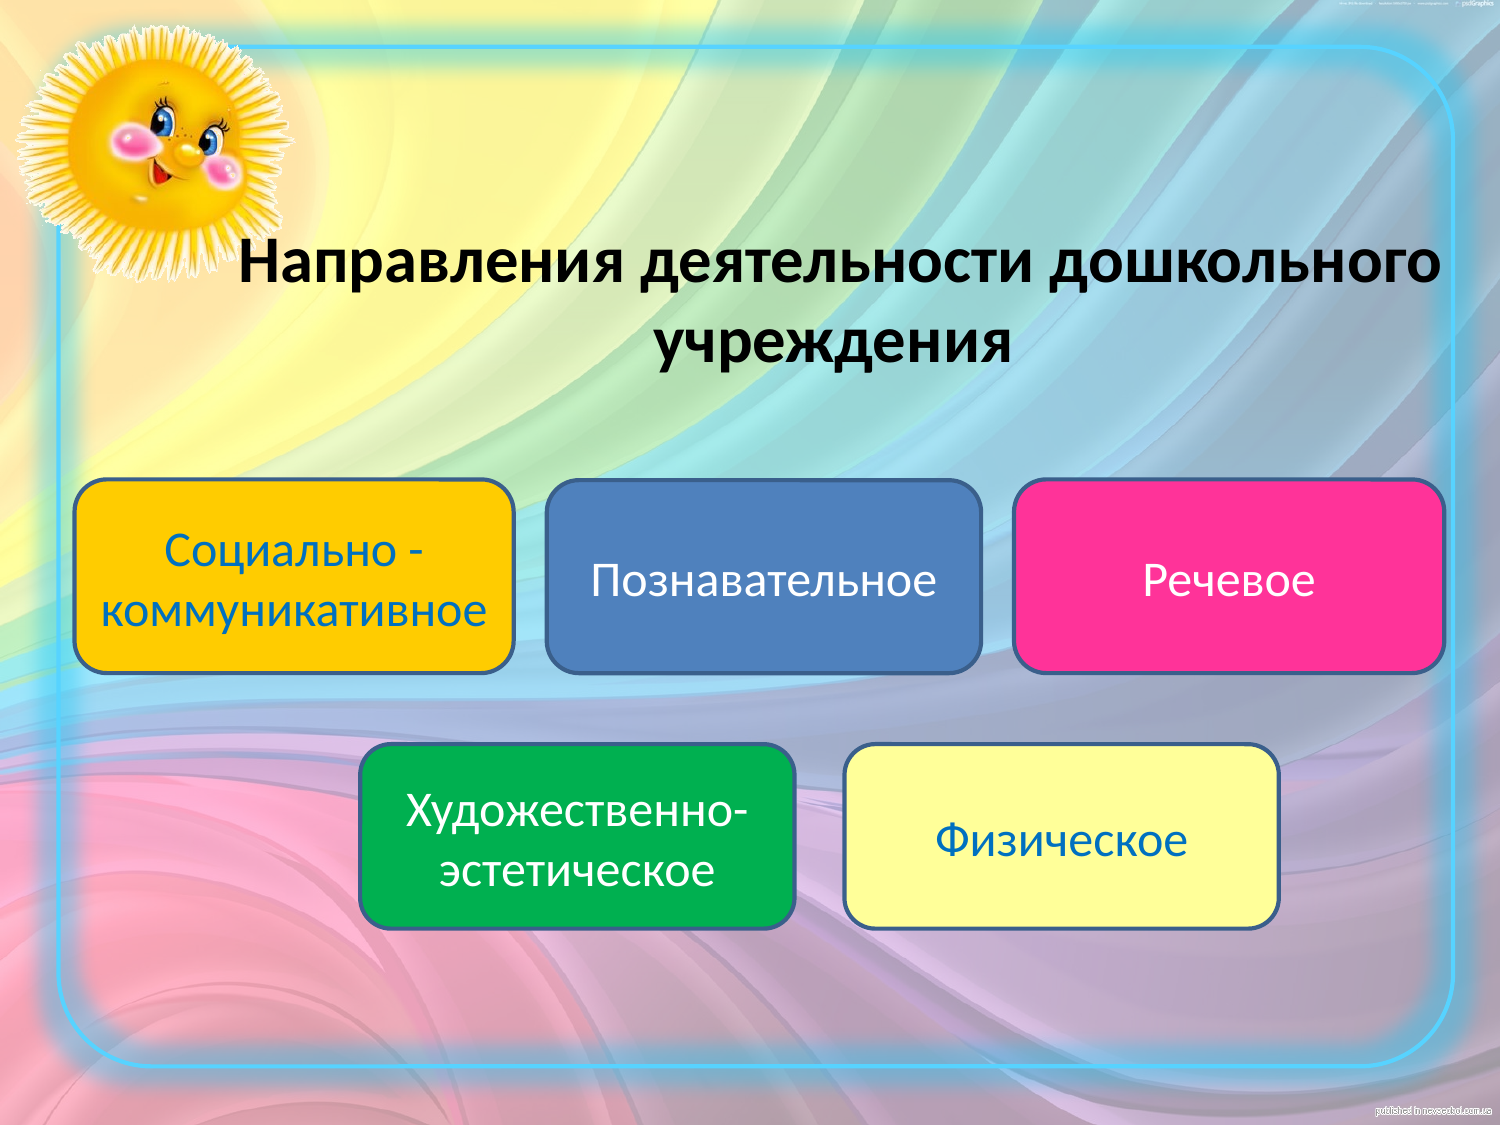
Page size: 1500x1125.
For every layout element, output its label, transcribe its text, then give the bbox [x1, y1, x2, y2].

text_box Речевое [1011, 477, 1447, 676]
text_box Познавательное [544, 478, 984, 676]
text_box Физическое [842, 741, 1281, 931]
text_box Направления деятельности дошкольного учреждения [167, 208, 1500, 383]
text_box Художественно-эстетическое [358, 741, 797, 931]
picture [11, 11, 340, 340]
text_box Социально - коммуникативное [72, 477, 516, 676]
